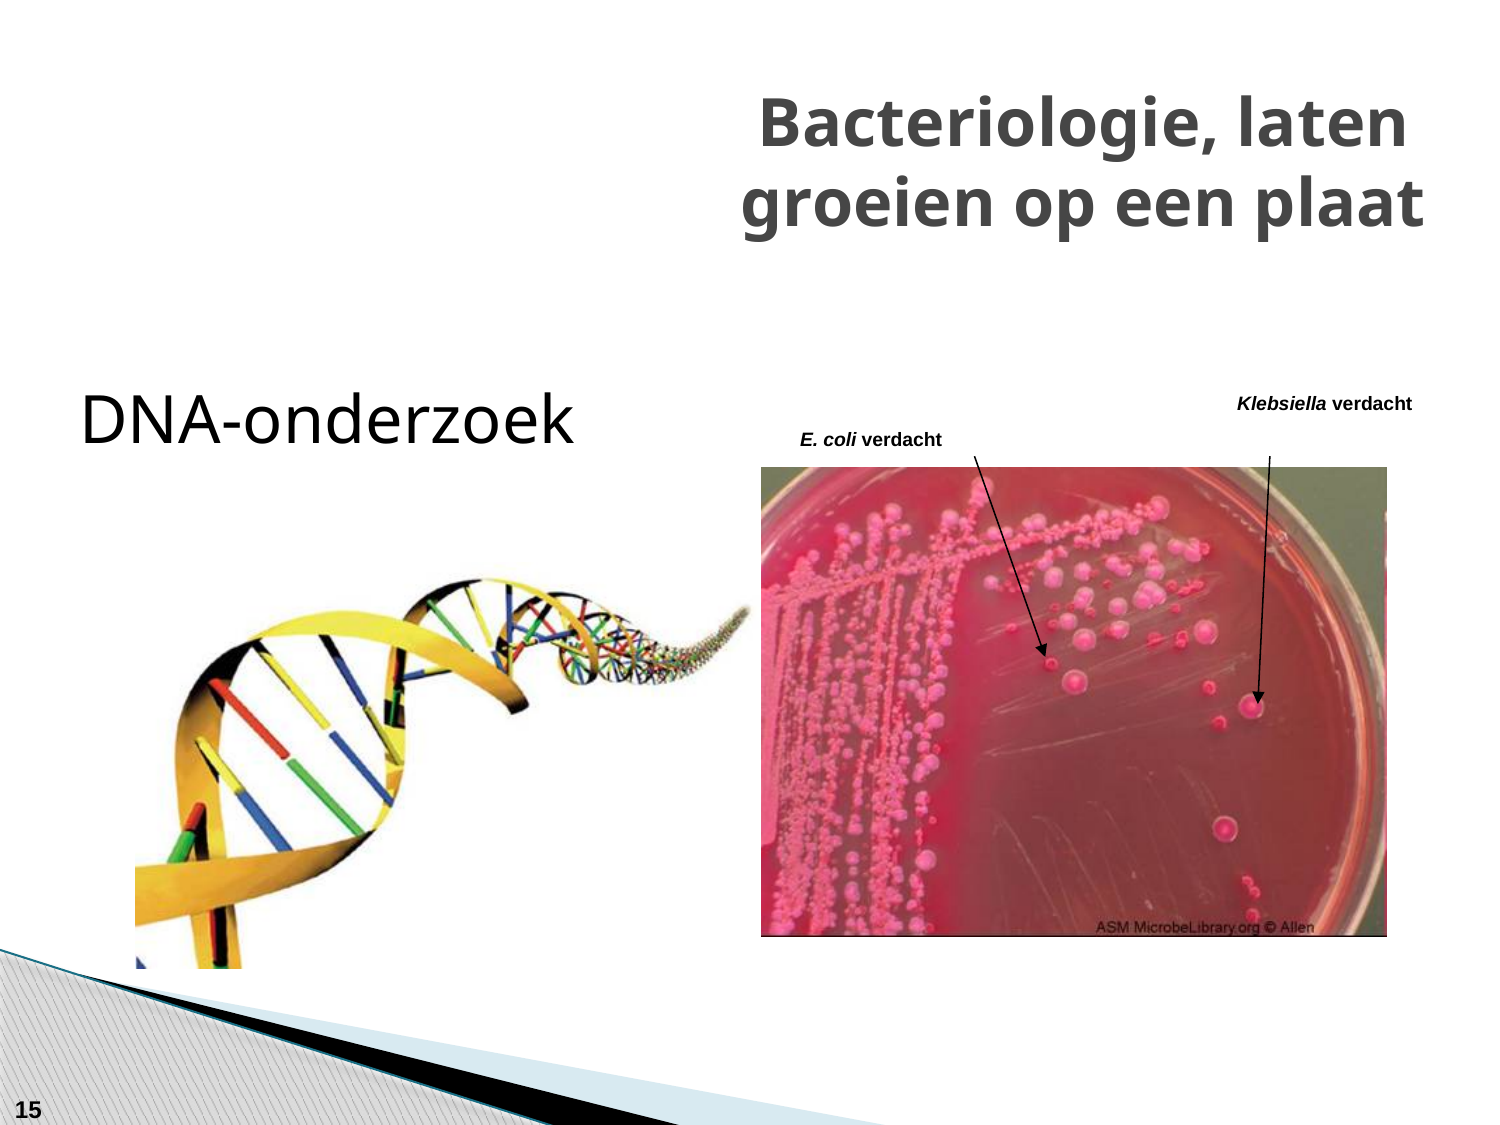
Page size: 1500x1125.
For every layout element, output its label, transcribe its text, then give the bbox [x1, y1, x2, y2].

text_box E. coli verdacht [785, 397, 1093, 458]
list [761, 467, 1387, 937]
text_box Klebsiella verdacht [1222, 361, 1471, 422]
list DNA-onderzoek [0, 312, 738, 1060]
title Bacteriologie, laten groeien op een plaat [667, 78, 1500, 241]
picture [135, 562, 761, 970]
